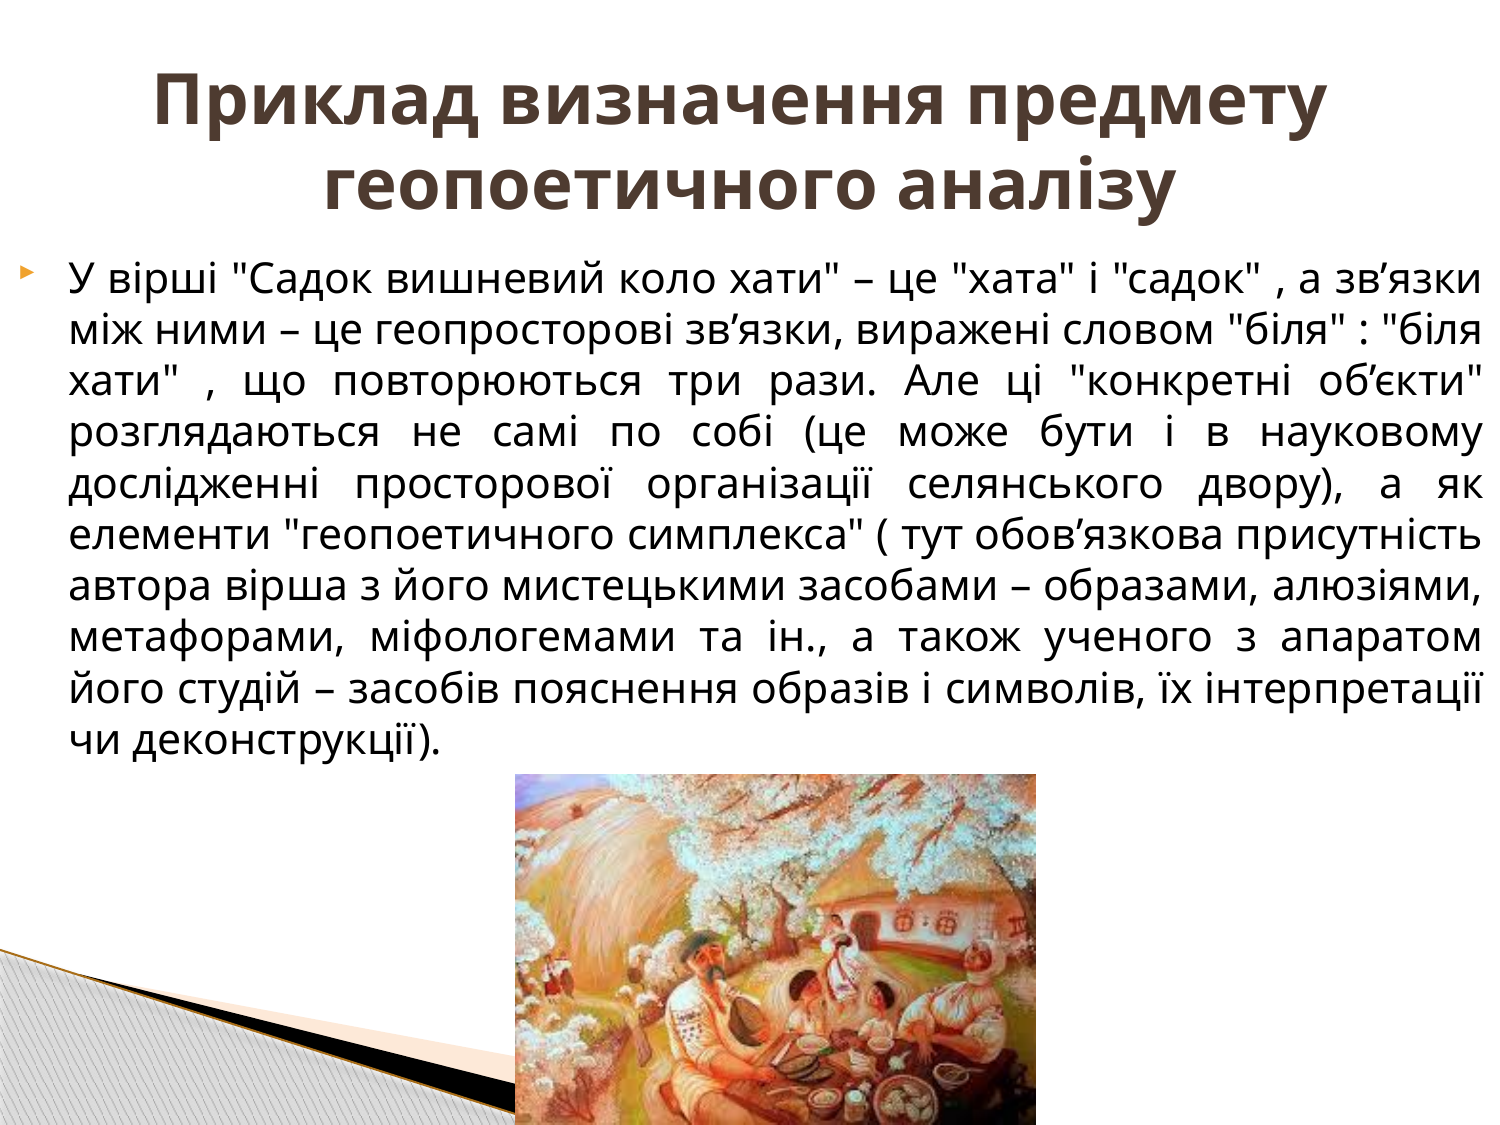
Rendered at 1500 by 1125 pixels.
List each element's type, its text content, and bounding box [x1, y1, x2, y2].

title Приклад визначення предмету геопоетичного аналізу [75, 45, 1425, 233]
picture [515, 774, 1037, 1125]
list У вірші "Садок вишневий коло хати" – це "хата" і "садок" , а зв’язки між ними – це геопросторові зв’язки, виражені словом "біля" : "біля хати" , що повторюються три рази. Але ці "конкретні об’єкти" розглядаються не самі по собі (це може бути і в науковому дослідженні просторової організації селянського двору), а як елементи "геопоетичного симплекса" ( тут обов’язкова присутність автора вірша з його мистецькими засобами – образами, алюзіями, метафорами, міфологемами та ін., а також ученого з апаратом його студій – засобів пояснення образів і символів, їх інтерпретації чи деконструкції). [0, 243, 1500, 774]
